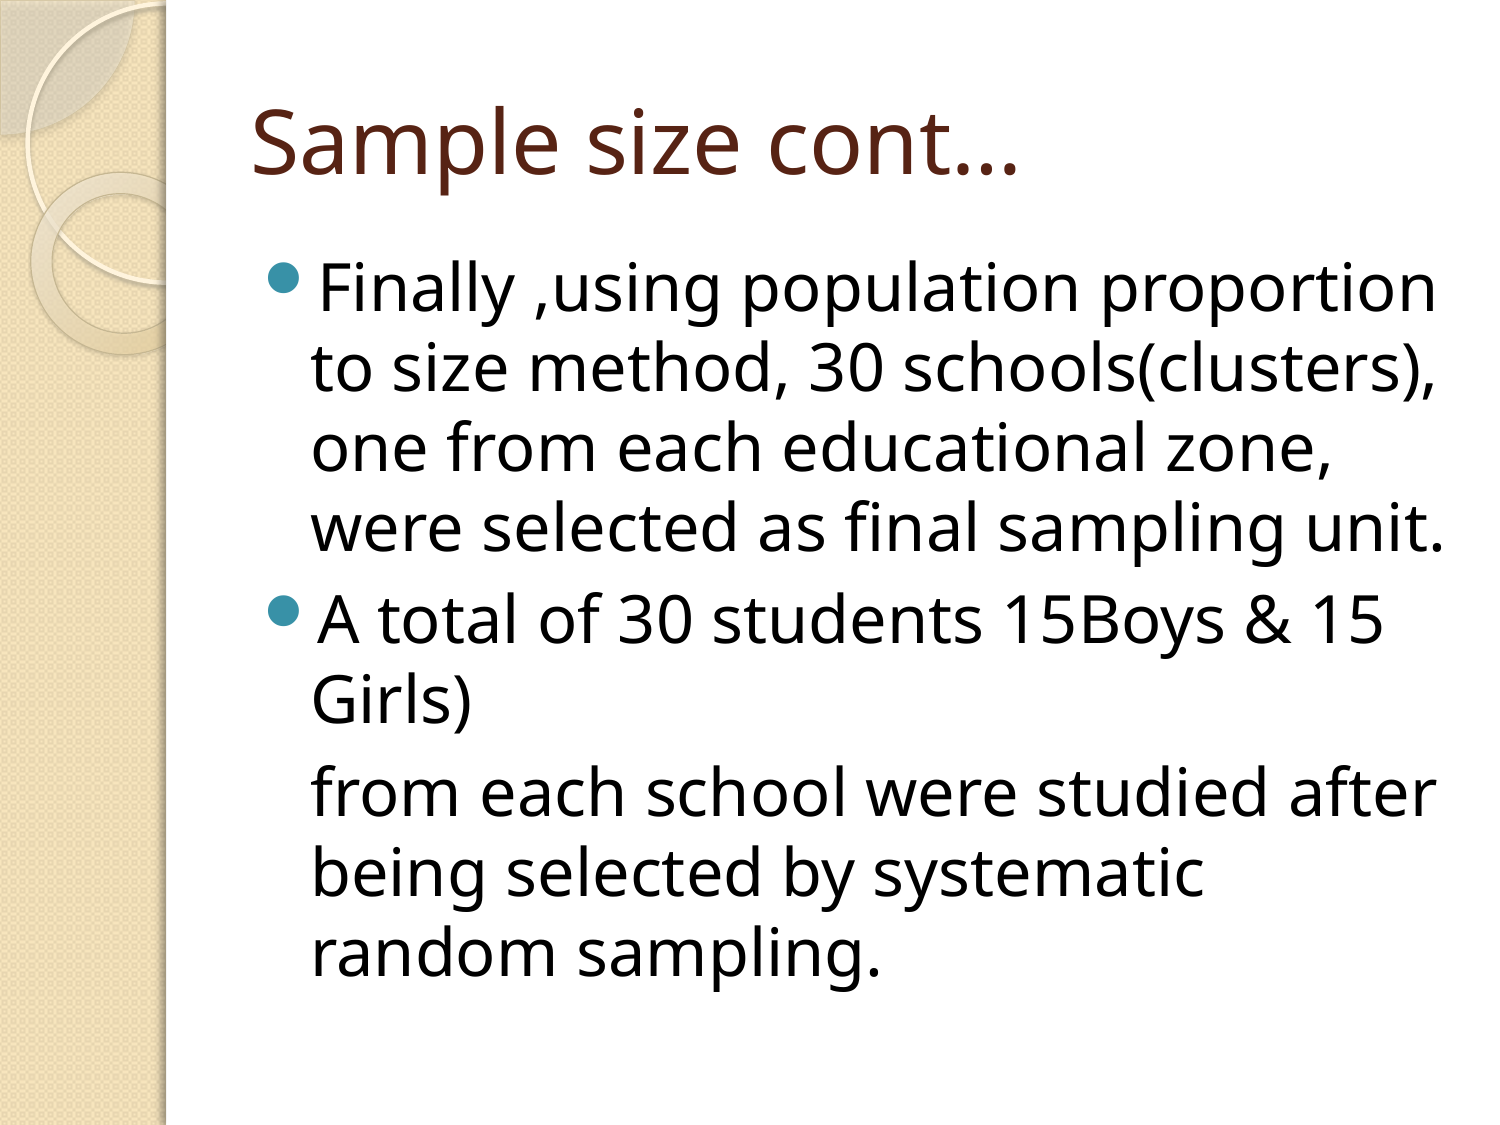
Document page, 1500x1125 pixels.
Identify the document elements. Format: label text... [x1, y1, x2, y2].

title Sample size cont… [235, 45, 1466, 233]
list Finally ,using population proportion to size method, 30 schools(clusters), one from each educational zone, were selected as final sampling unit. A total of 30 students 15Boys & 15 Girls) from each school were studied after being selected by systematic random sampling. [235, 237, 1466, 1025]
